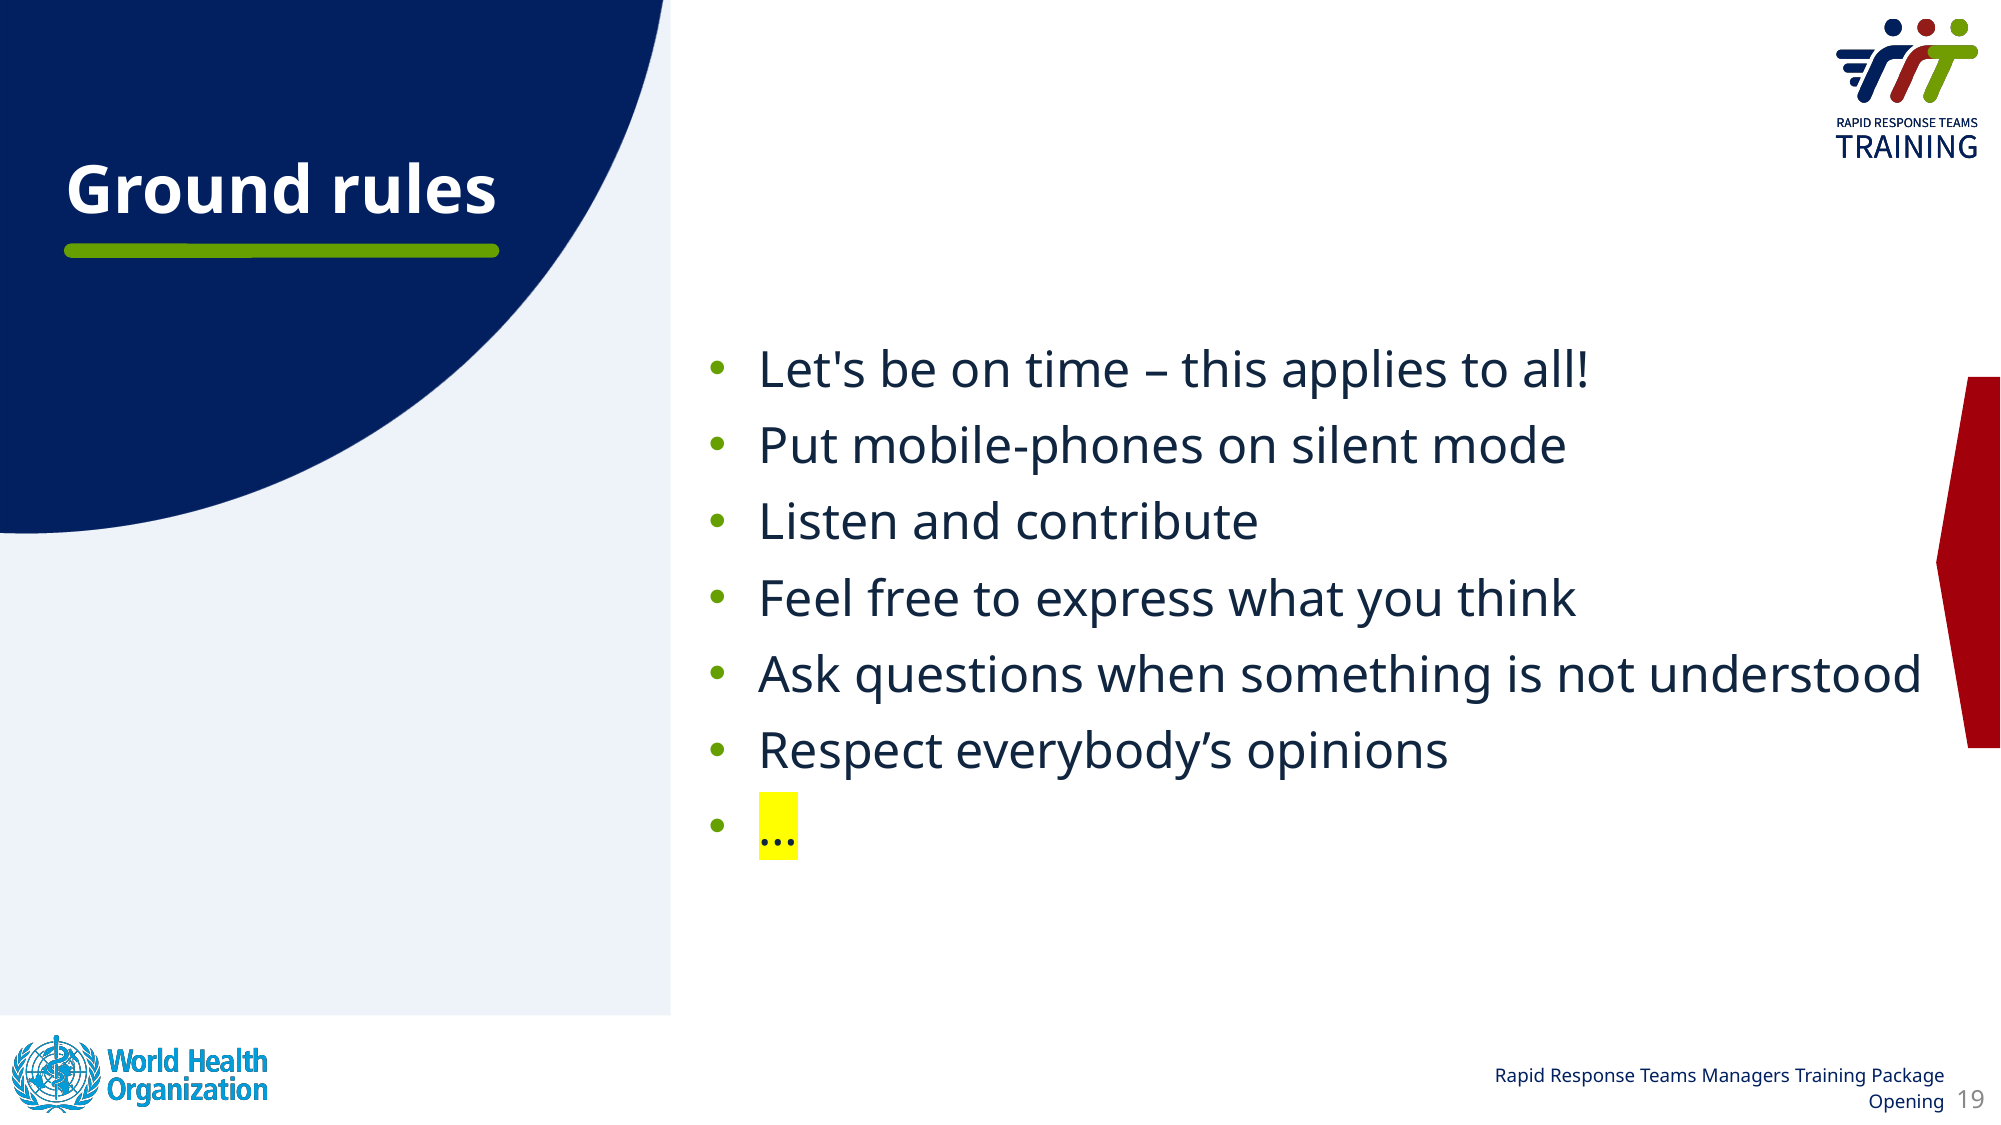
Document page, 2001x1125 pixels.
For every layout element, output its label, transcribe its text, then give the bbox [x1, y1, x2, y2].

picture [50, 1108, 62, 1113]
list Let's be on time – this applies to all! Put mobile-phones on silent mode Listen and contribute Feel free to express what you think Ask questions when something is not understood Respect everybody’s opinions … [700, 137, 1937, 1049]
picture [12, 1083, 48, 1113]
picture [34, 1054, 43, 1078]
picture [36, 1088, 78, 1105]
picture [30, 1083, 37, 1091]
text_box 19 [1557, 1076, 1993, 1121]
picture [59, 1035, 267, 1113]
picture [0, 0, 670, 538]
picture [46, 1056, 54, 1062]
picture [22, 1062, 26, 1077]
picture [1835, 19, 1978, 167]
picture [40, 1062, 47, 1070]
picture [24, 1054, 36, 1087]
picture [12, 1035, 54, 1068]
title Ground rules [57, 137, 594, 246]
picture [71, 1053, 90, 1091]
